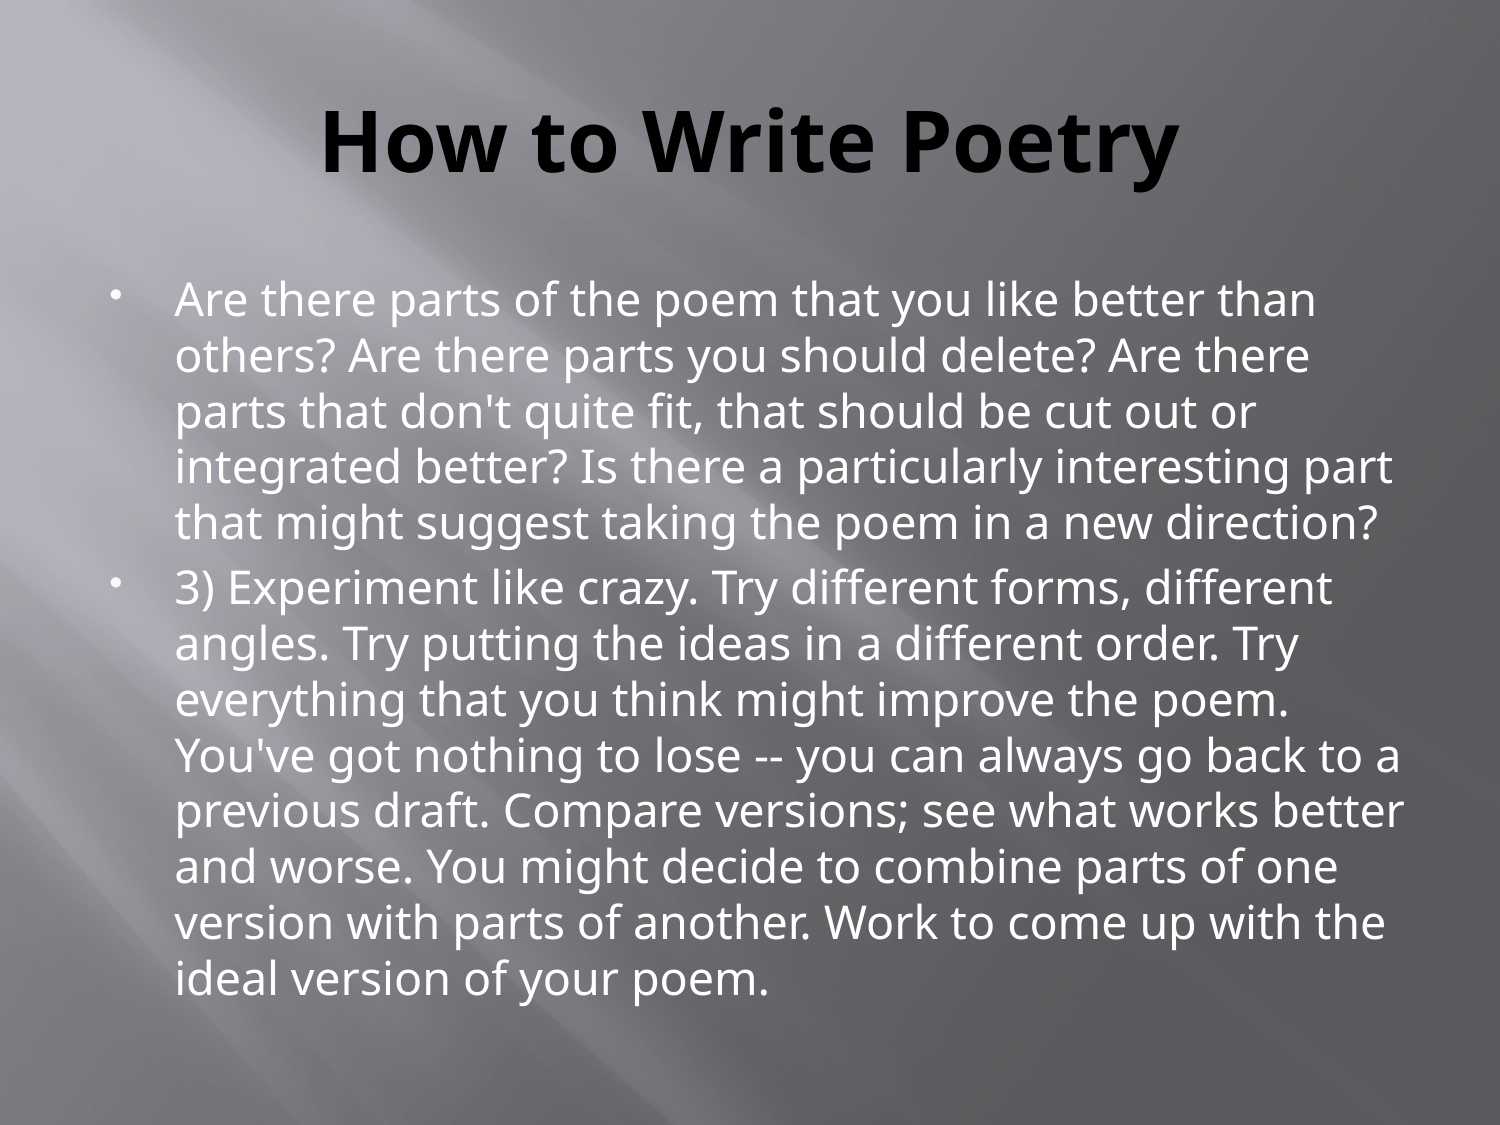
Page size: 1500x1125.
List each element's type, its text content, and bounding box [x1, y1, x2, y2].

list Are there parts of the poem that you like better than others? Are there parts you should delete? Are there parts that don't quite fit, that should be cut out or integrated better? Is there a particularly interesting part that might suggest taking the poem in a new direction? 3) Experiment like crazy. Try different forms, different angles. Try putting the ideas in a different order. Try everything that you think might improve the poem. You've got nothing to lose -- you can always go back to a previous draft. Compare versions; see what works better and worse. You might decide to combine parts of one version with parts of another. Work to come up with the ideal version of your poem. [75, 262, 1425, 1035]
title How to Write Poetry [75, 45, 1425, 233]
